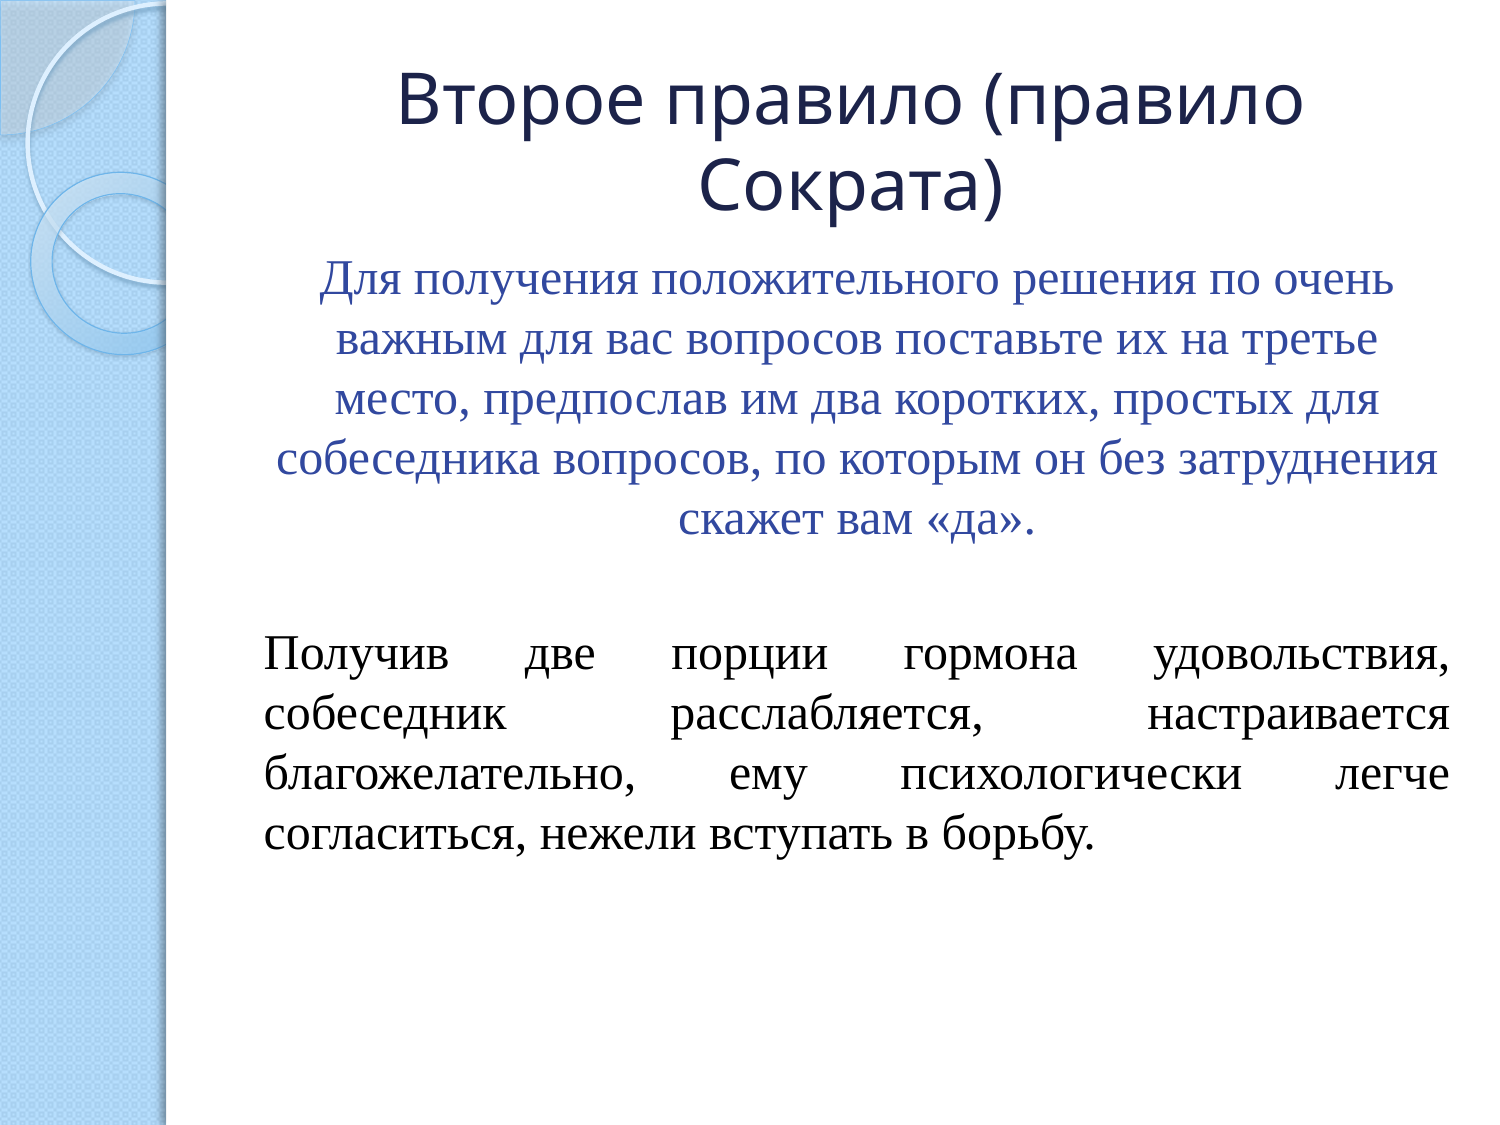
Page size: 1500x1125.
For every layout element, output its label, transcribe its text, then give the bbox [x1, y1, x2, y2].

title Второе правило (правило Сократа) [235, 45, 1466, 233]
list Для получения положительного решения по очень важным для вас вопросов поставьте их на третье место, предпослав им два коротких, простых для собеседника вопросов, по которым он без затруднения скажет вам «да». Получив две порции гормона удовольствия, собеседник расслабляется, настраивается благожелательно, ему психологически легче согласиться, нежели вступать в борьбу. [235, 237, 1466, 1025]
